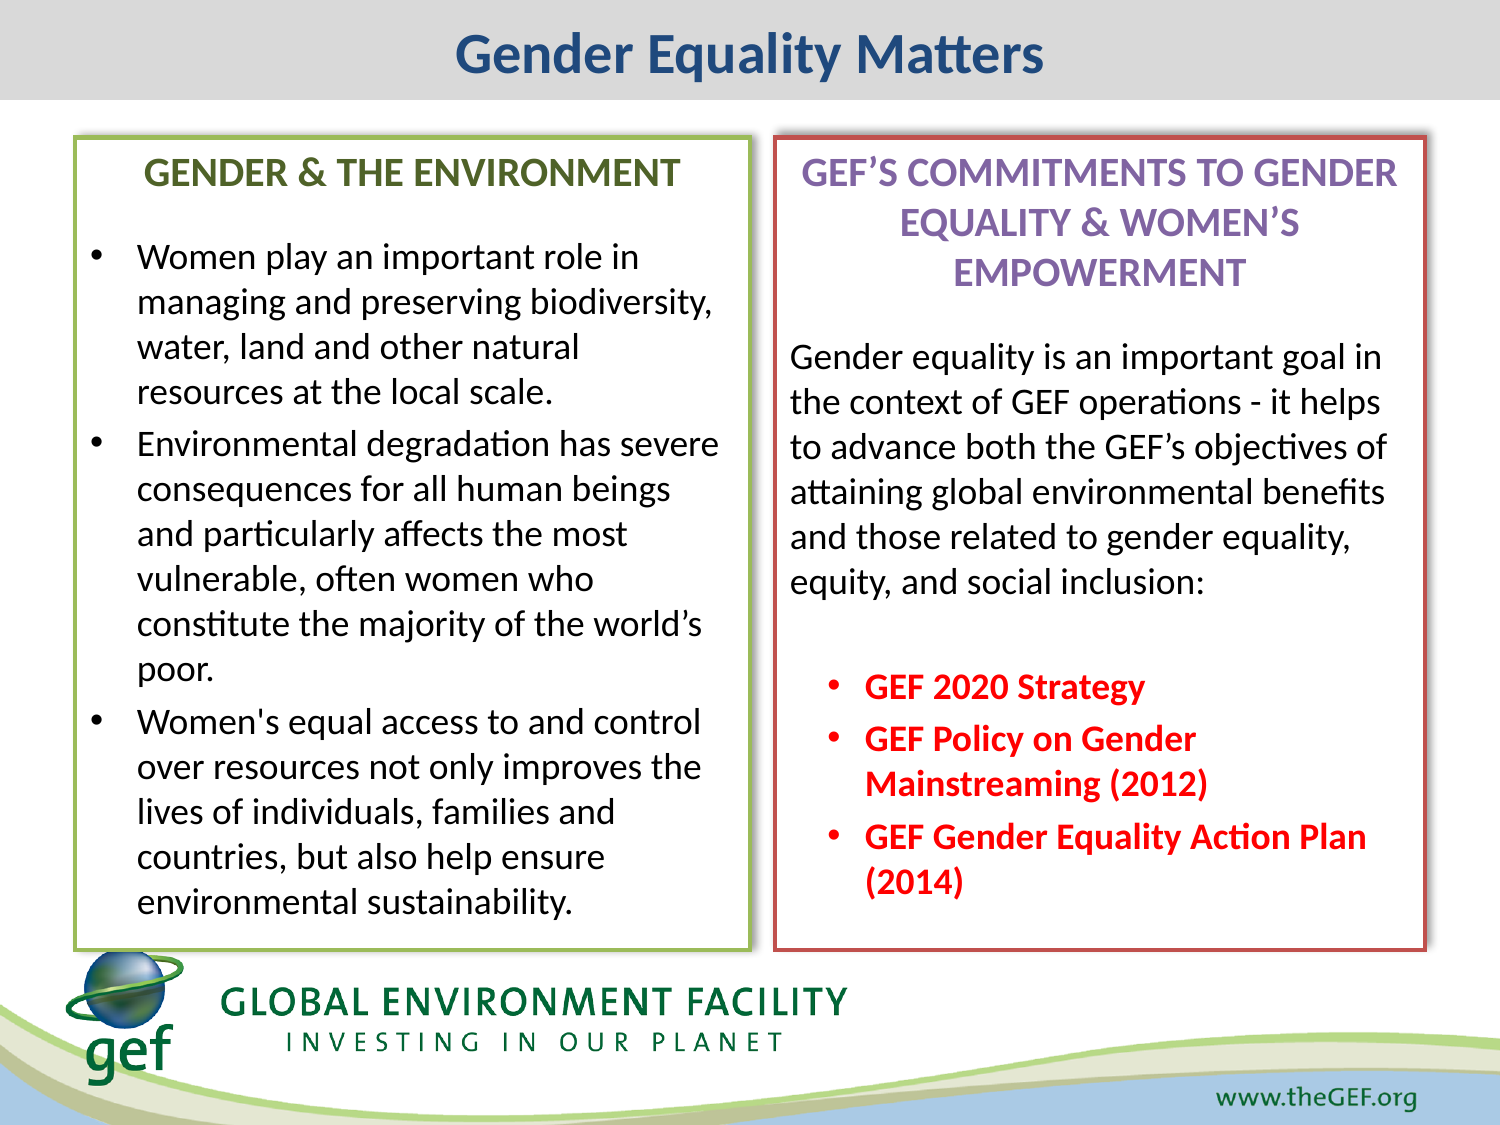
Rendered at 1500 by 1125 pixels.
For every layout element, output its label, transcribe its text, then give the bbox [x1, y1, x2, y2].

list GEF’s Commitments to Gender Equality & Women’s Empowerment Gender equality is an important goal in the context of GEF operations - it helps to advance both the GEF’s objectives of attaining global environmental benefits and those related to gender equality, equity, and social inclusion: GEF 2020 Strategy GEF Policy on Gender Mainstreaming (2012) GEF Gender Equality Action Plan (2014) [773, 135, 1427, 952]
text_box Gender Equality Matters [0, 0, 1500, 100]
list Gender & the Environment Women play an important role in managing and preserving biodiversity, water, land and other natural resources at the local scale. Environmental degradation has severe consequences for all human beings and particularly affects the most vulnerable, often women who constitute the majority of the world’s poor. Women's equal access to and control over resources not only improves the lives of individuals, families and countries, but also help ensure environmental sustainability. [73, 135, 752, 952]
picture [0, 920, 1500, 1125]
